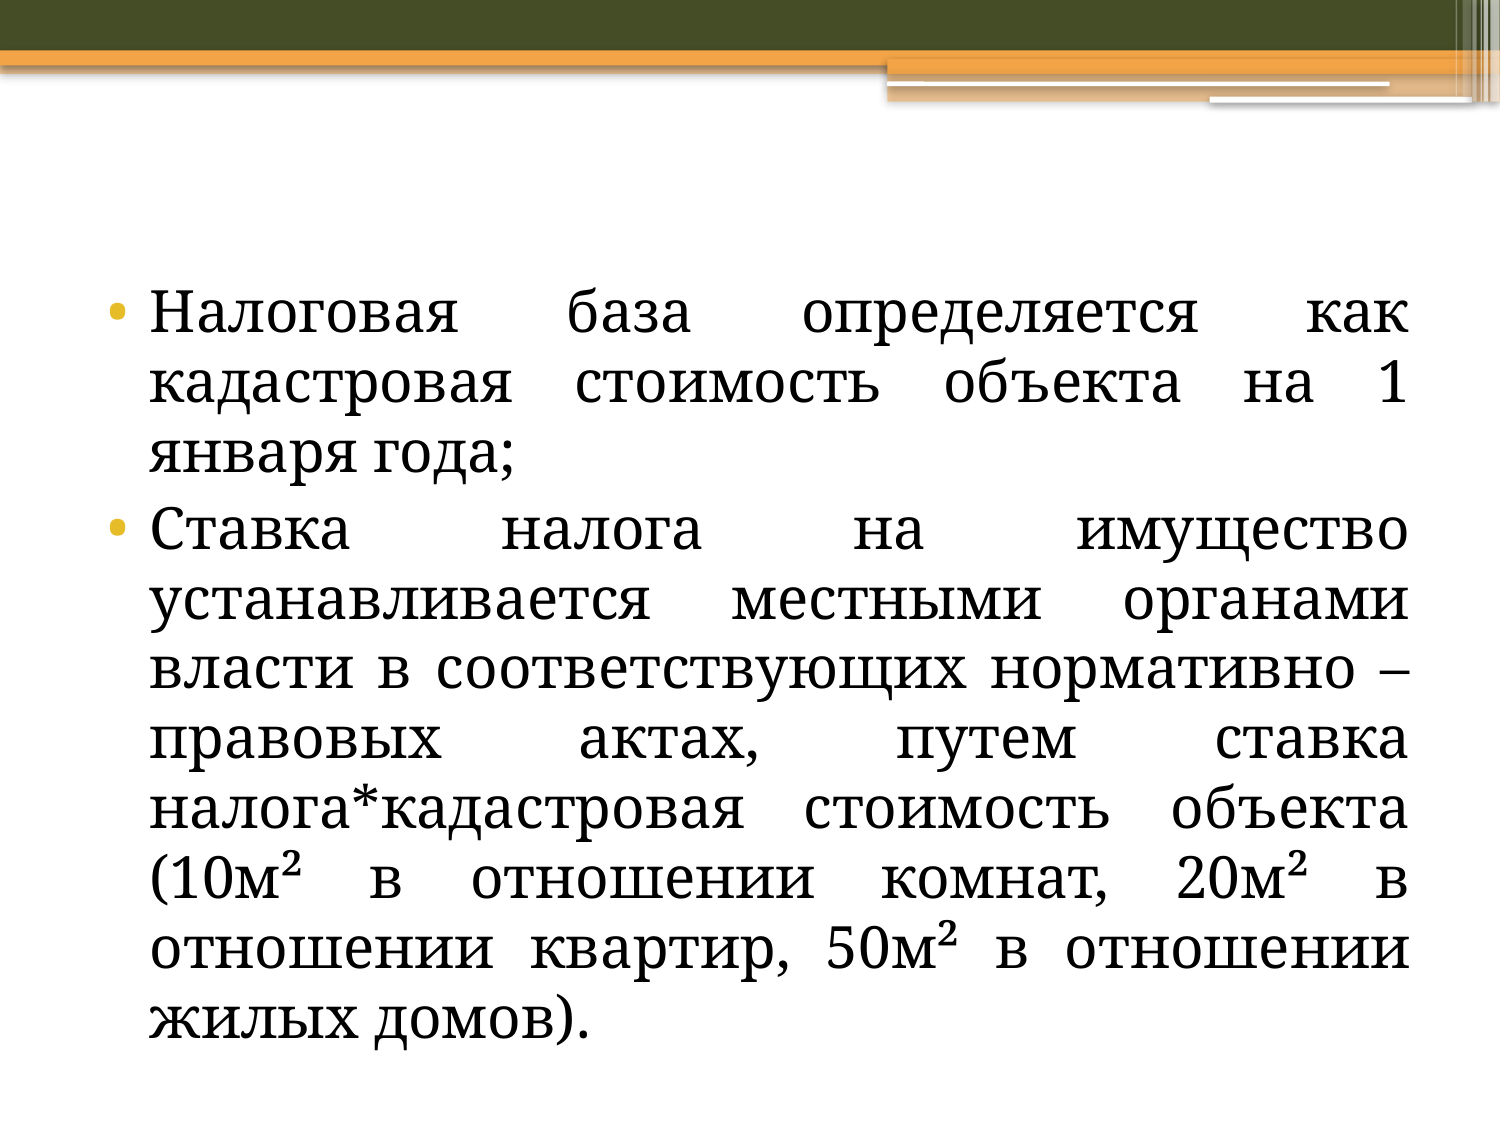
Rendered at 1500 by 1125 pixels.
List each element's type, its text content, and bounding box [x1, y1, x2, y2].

list Налоговая база определяется как кадастровая стоимость объекта на 1 января года; Ставка налога на имущество устанавливается местными органами власти в соответствующих нормативно – правовых актах, путем ставка налога*кадастровая стоимость объекта (10м² в отношении комнат, 20м² в отношении квартир, 50м² в отношении жилых домов). [75, 267, 1425, 1079]
